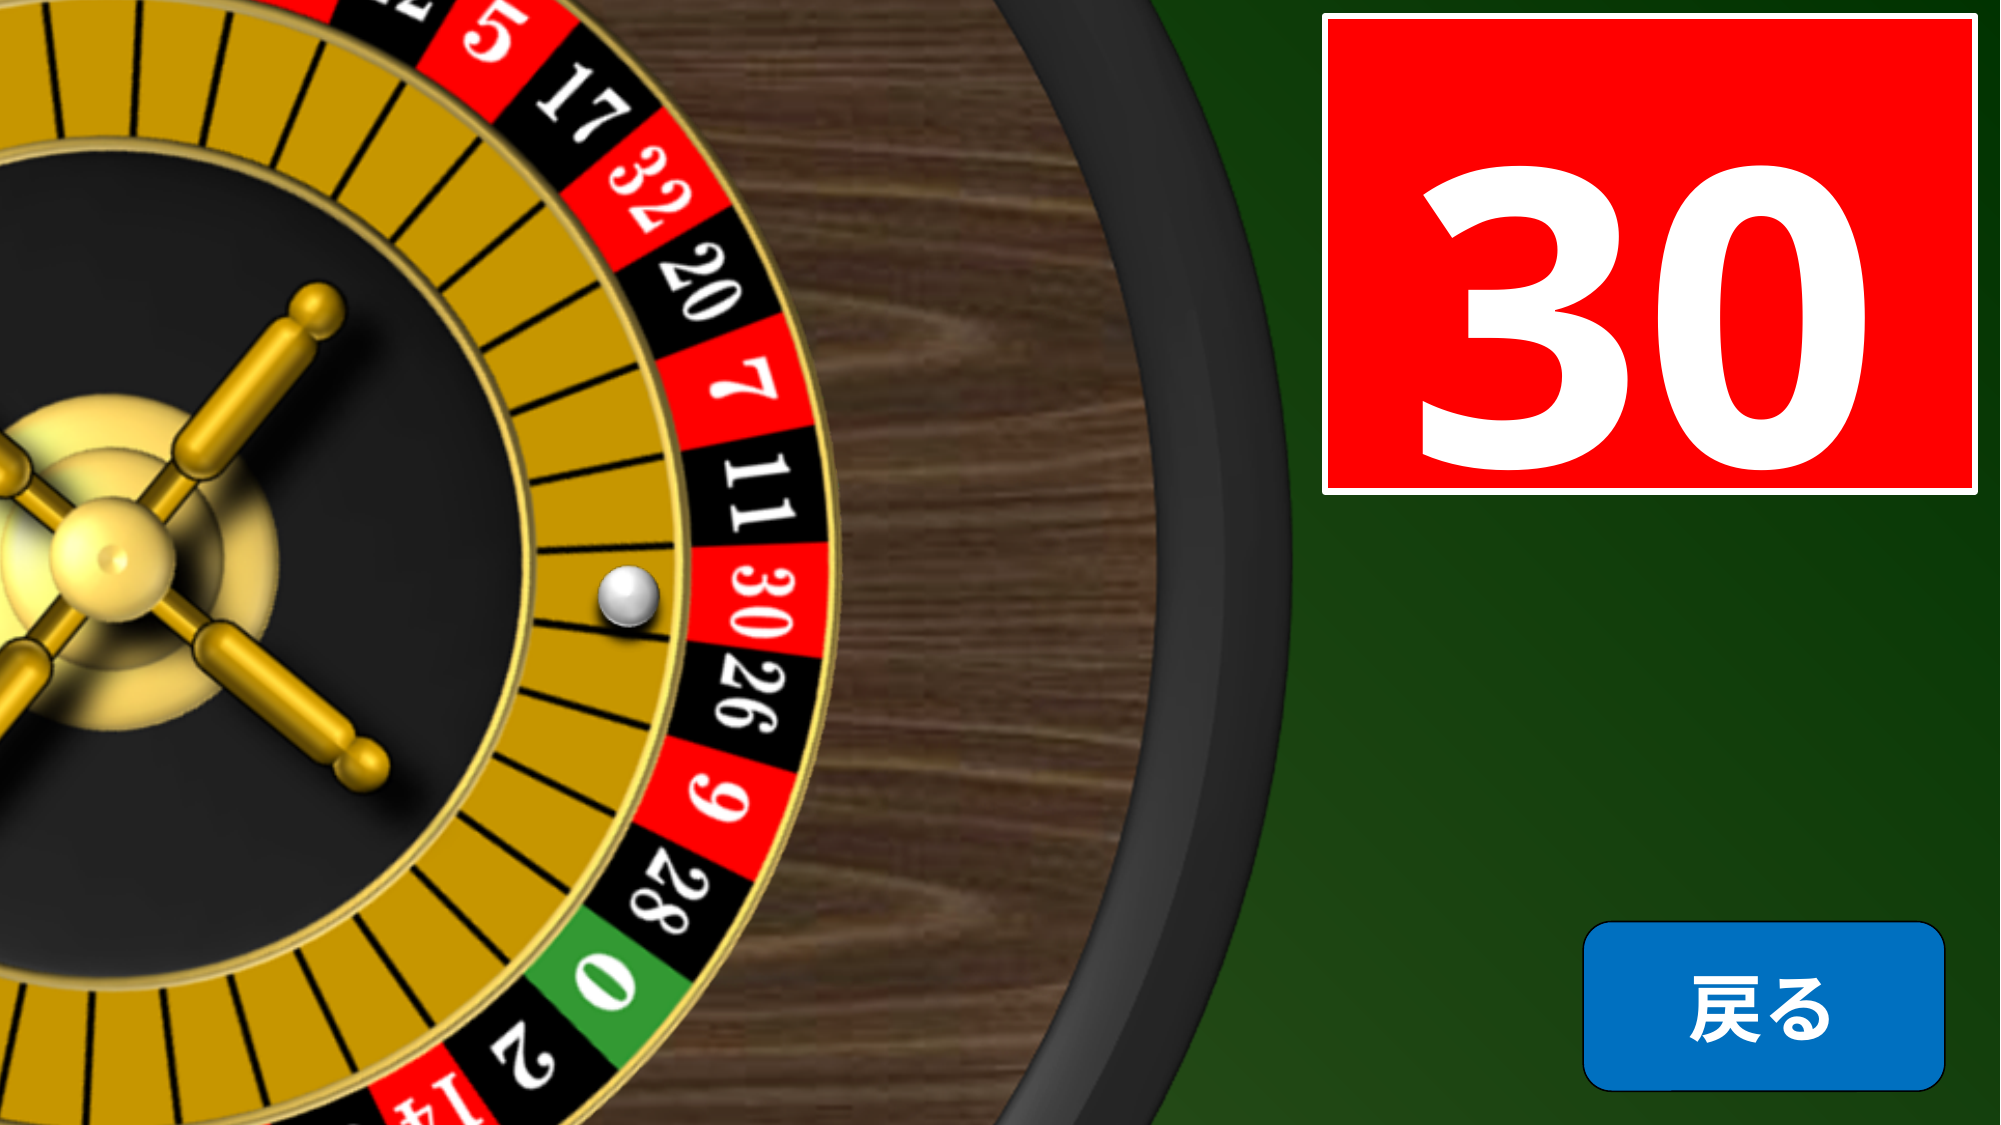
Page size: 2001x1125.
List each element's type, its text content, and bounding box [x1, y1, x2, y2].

text_box [1324, 16, 1975, 492]
text_box 戻る [1583, 921, 1945, 1092]
picture [0, 0, 1297, 1125]
text_box 30 [1392, 44, 1896, 558]
